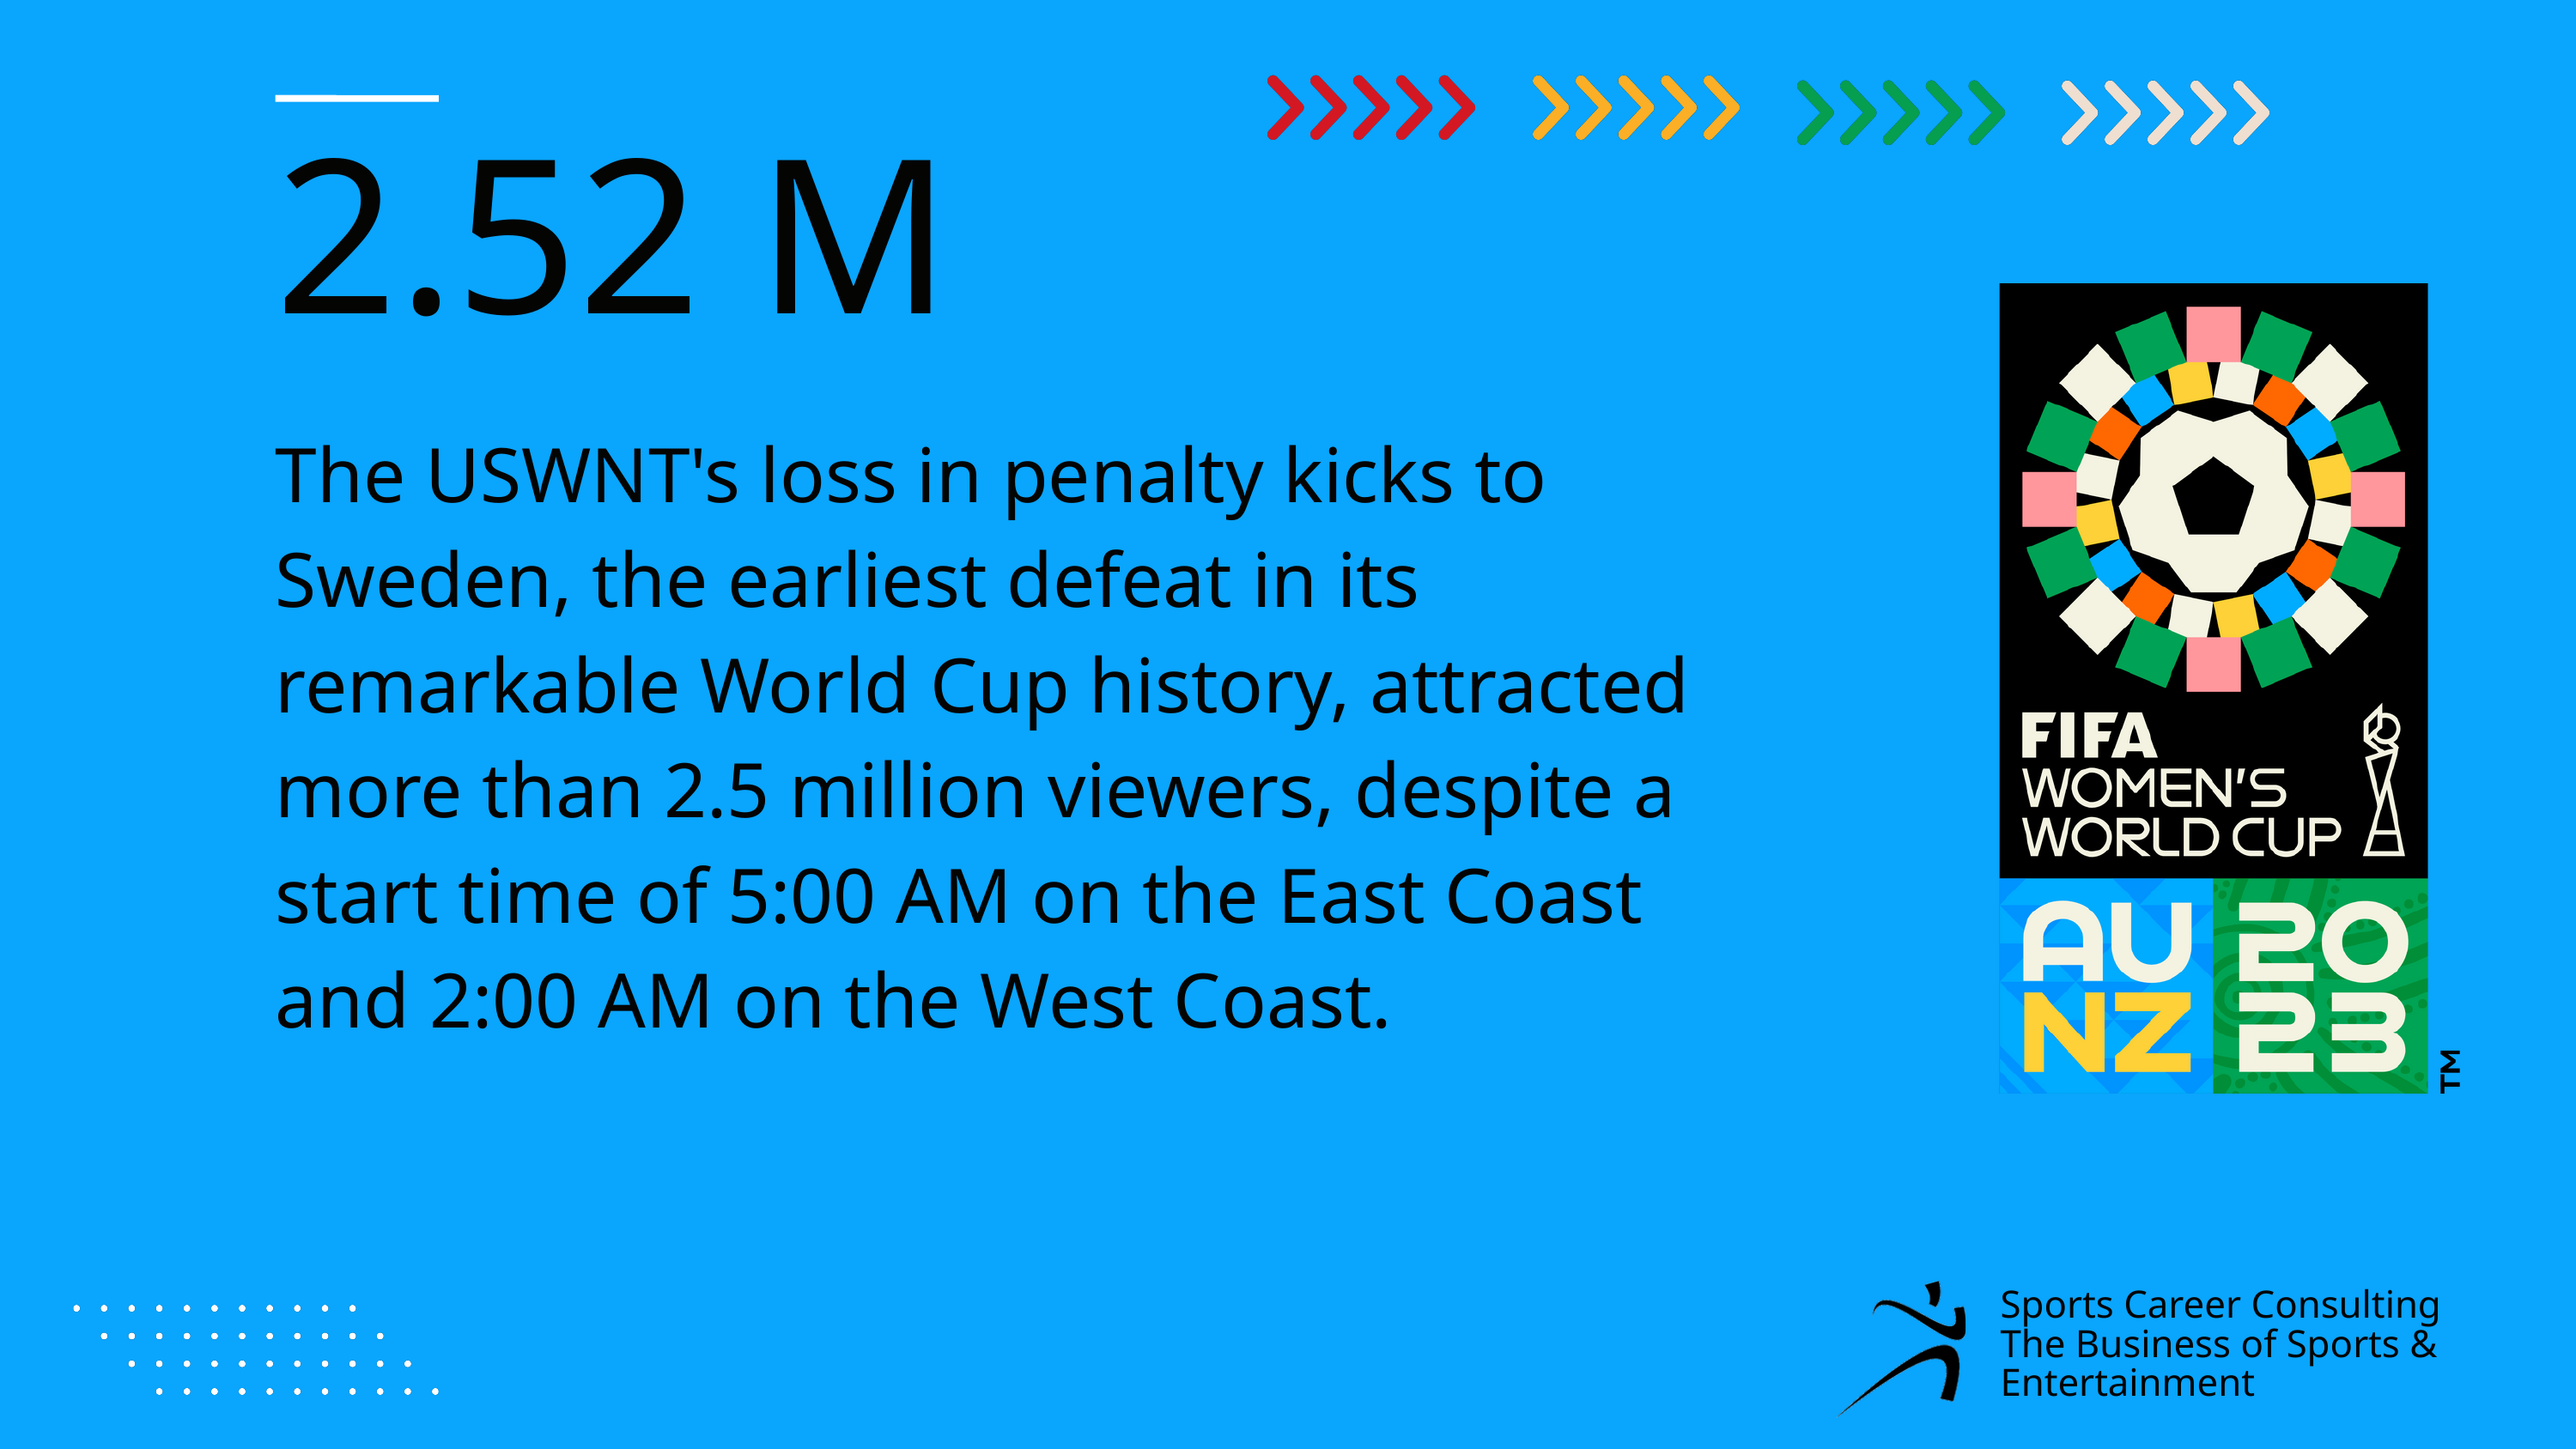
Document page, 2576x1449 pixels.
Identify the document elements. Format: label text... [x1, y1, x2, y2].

text_box Sports Career Consulting The Business of Sports & Entertainment [2000, 1286, 2508, 1404]
text_box 2.52 M [275, 120, 1273, 357]
text_box [73, 1305, 439, 1395]
text_box [1965, 283, 2460, 1094]
text_box [1267, 75, 1476, 140]
text_box [2061, 80, 2270, 145]
text_box The USWNT's loss in penalty kicks to Sweden, the earliest defeat in its remarkable World Cup history, attracted more than 2.5 million viewers, despite a start time of 5:00 AM on the East Coast and 2:00 AM on the West Coast. [275, 412, 1775, 1044]
text_box [1796, 80, 2006, 145]
text_box [1531, 75, 1741, 140]
text_box [1836, 1281, 1966, 1418]
